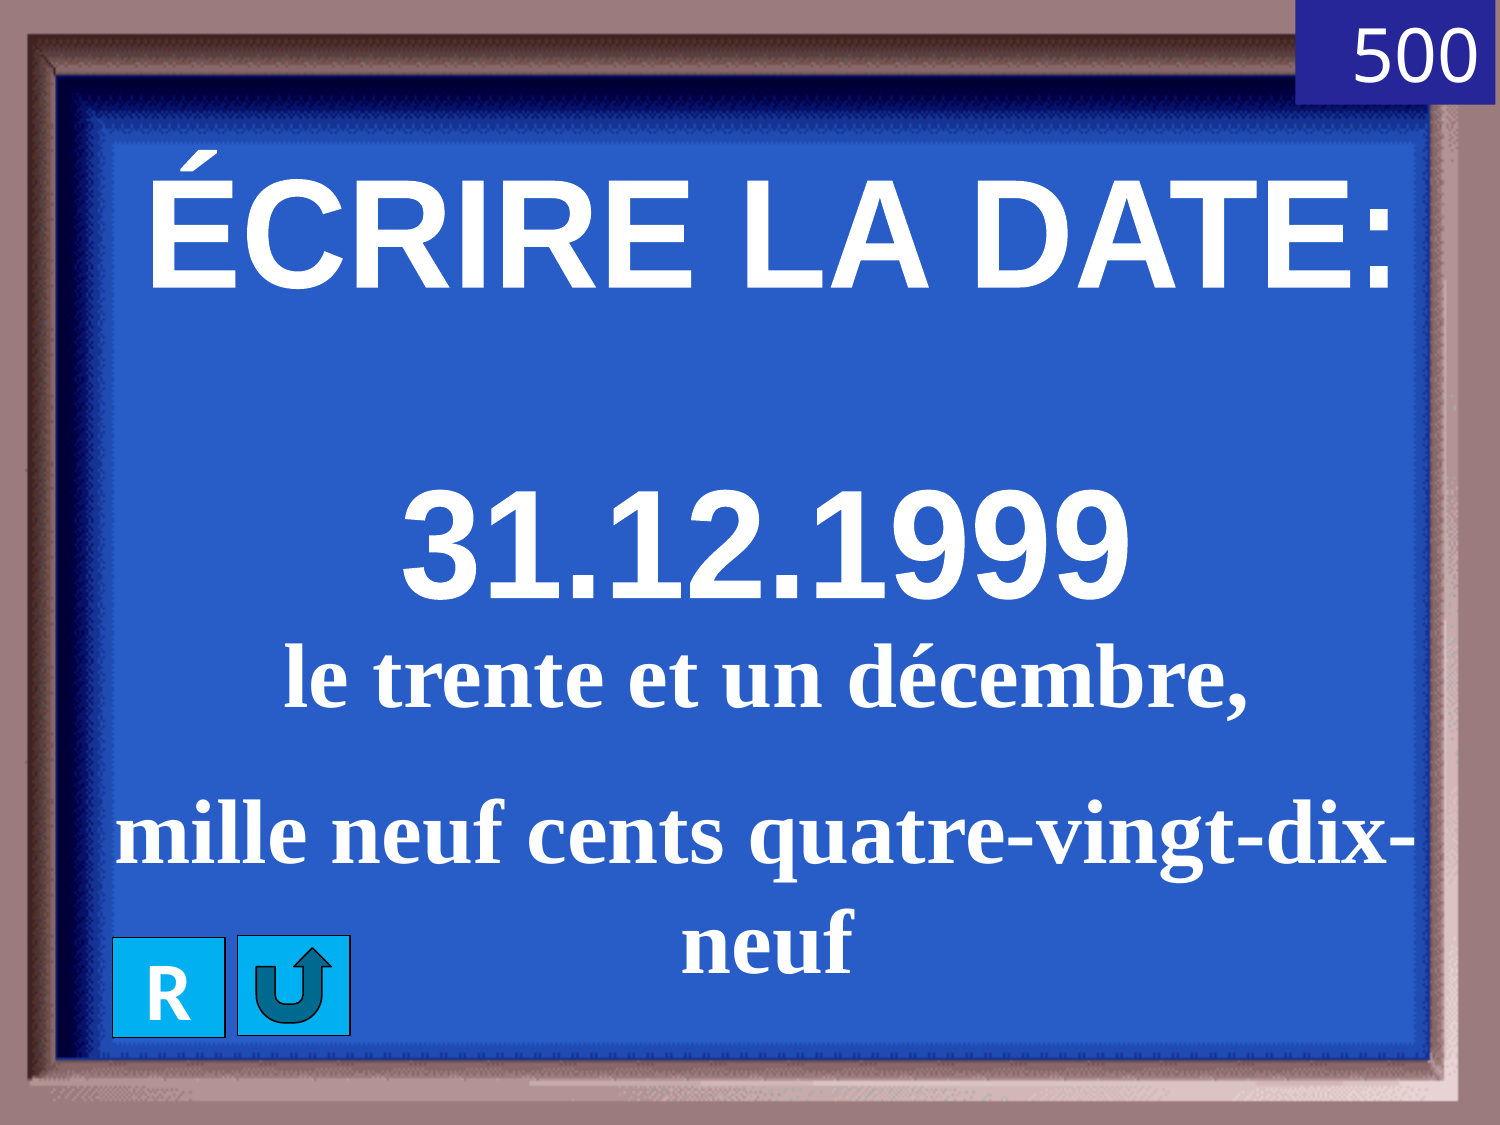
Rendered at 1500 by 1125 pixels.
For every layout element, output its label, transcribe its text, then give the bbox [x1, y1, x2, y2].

text_box [237, 935, 351, 1036]
text_box le trente et un décembre, mille neuf cents quatre-vingt-dix-neuf [89, 608, 1446, 999]
text_box 500 [1295, 0, 1496, 105]
picture [0, 0, 1500, 1125]
text_box R [112, 937, 226, 1038]
